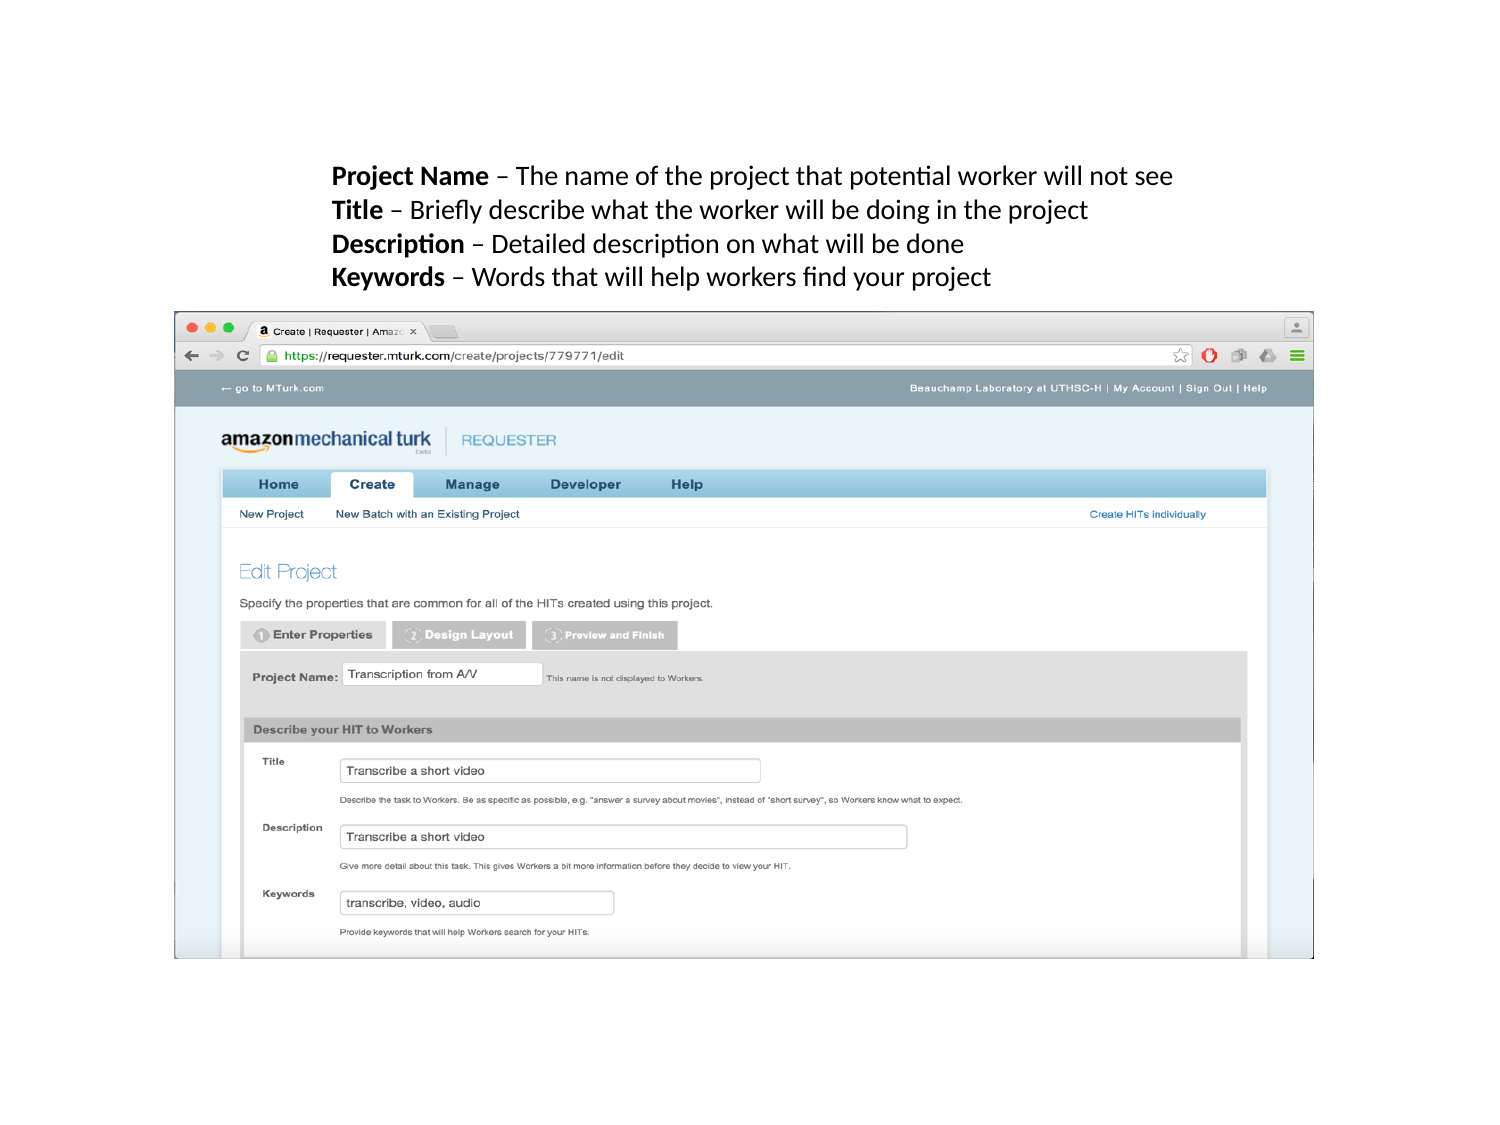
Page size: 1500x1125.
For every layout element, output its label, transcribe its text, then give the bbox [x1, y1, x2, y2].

picture [174, 311, 1314, 959]
text_box Project Name – The name of the project that potential worker will not see Title – Briefly describe what the worker will be doing in the project Description – Detailed description on what will be done Keywords – Words that will help workers find your project [317, 150, 1190, 311]
